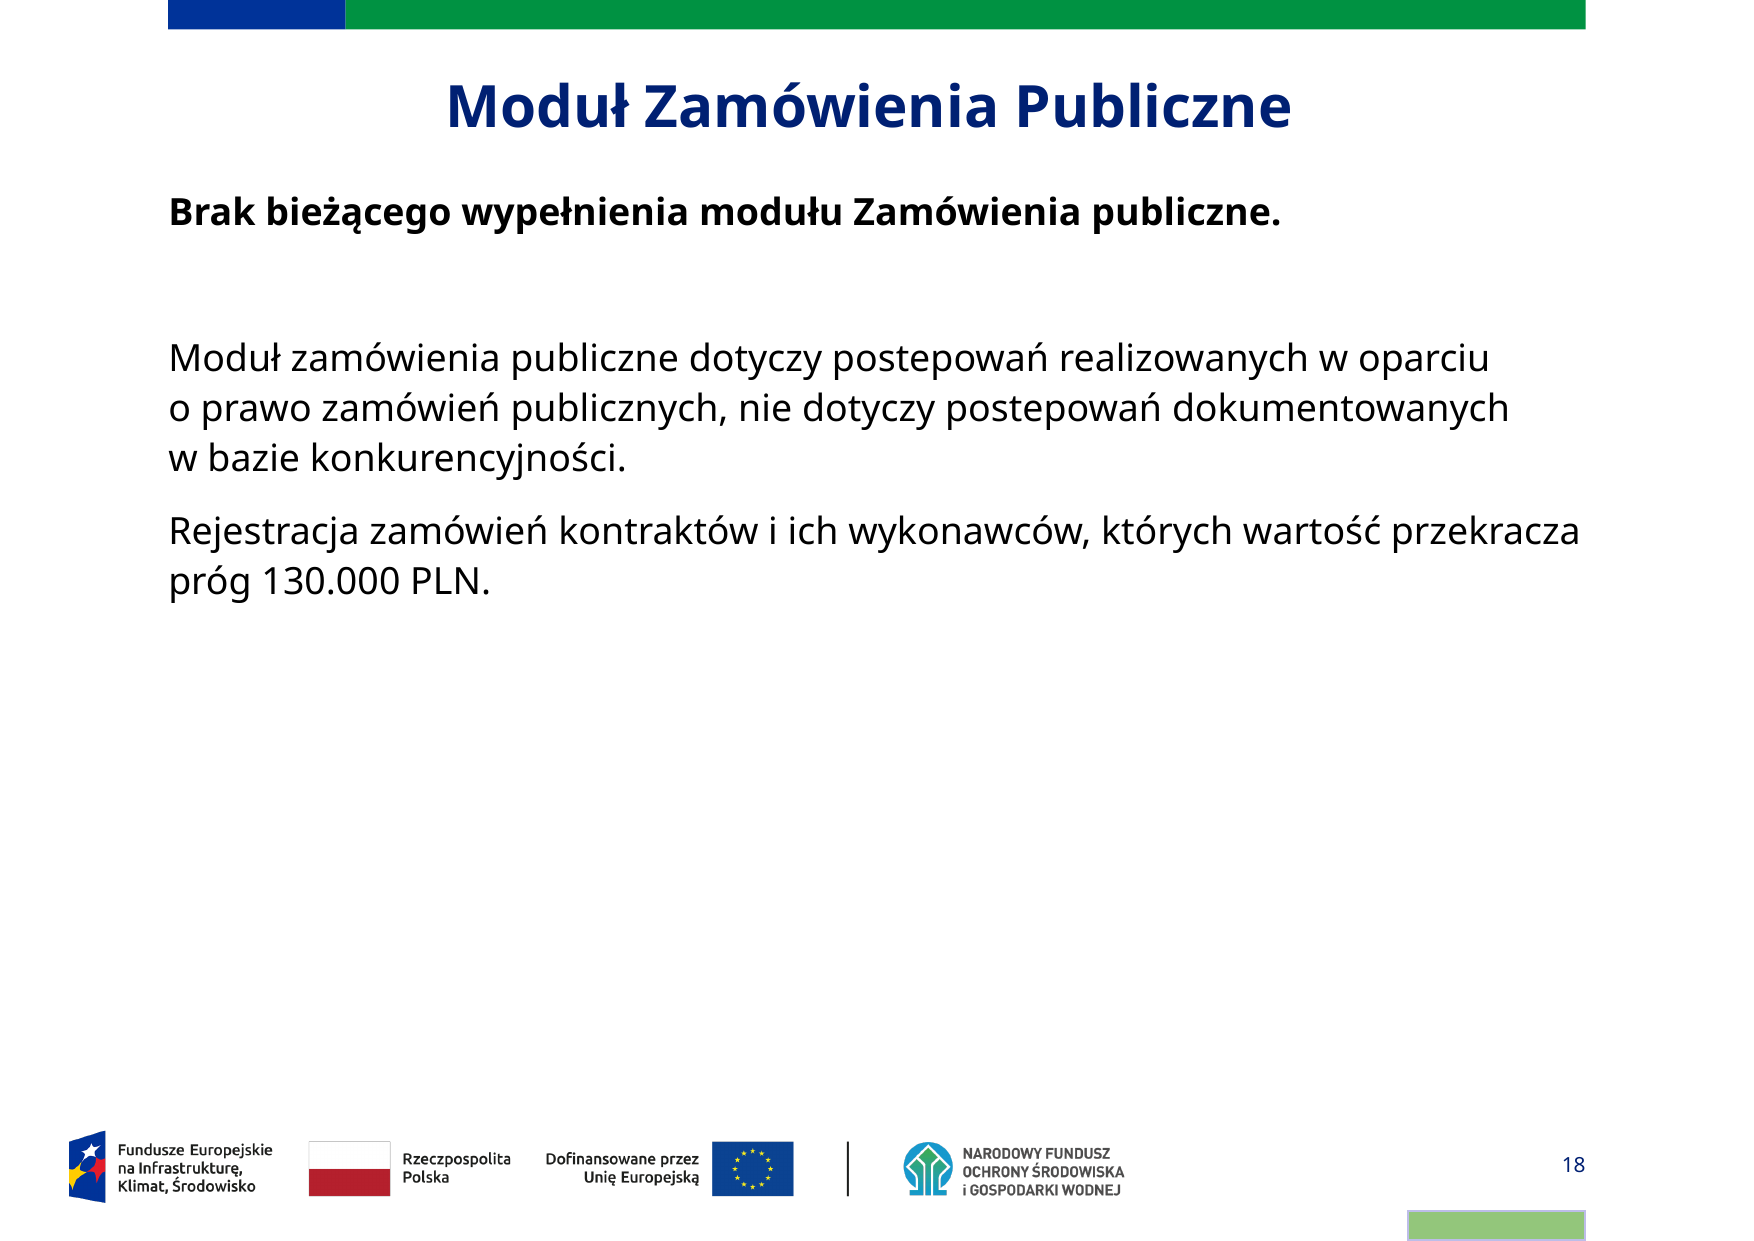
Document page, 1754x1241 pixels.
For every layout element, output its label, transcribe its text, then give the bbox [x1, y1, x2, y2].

title Moduł Zamówienia Publiczne [168, 64, 1586, 183]
slide_number 18 [1408, 1151, 1586, 1181]
list Brak bieżącego wypełnienia modułu Zamówienia publiczne. Moduł zamówienia publiczne dotyczy postepowań realizowanych w oparciu o prawo zamówień publicznych, nie dotyczy postepowań dokumentowanych w bazie konkurencyjności. Rejestracja zamówień kontraktów i ich wykonawców, których wartość przekracza próg 130.000 PLN. [168, 183, 1586, 1093]
picture [49, 1112, 1143, 1221]
